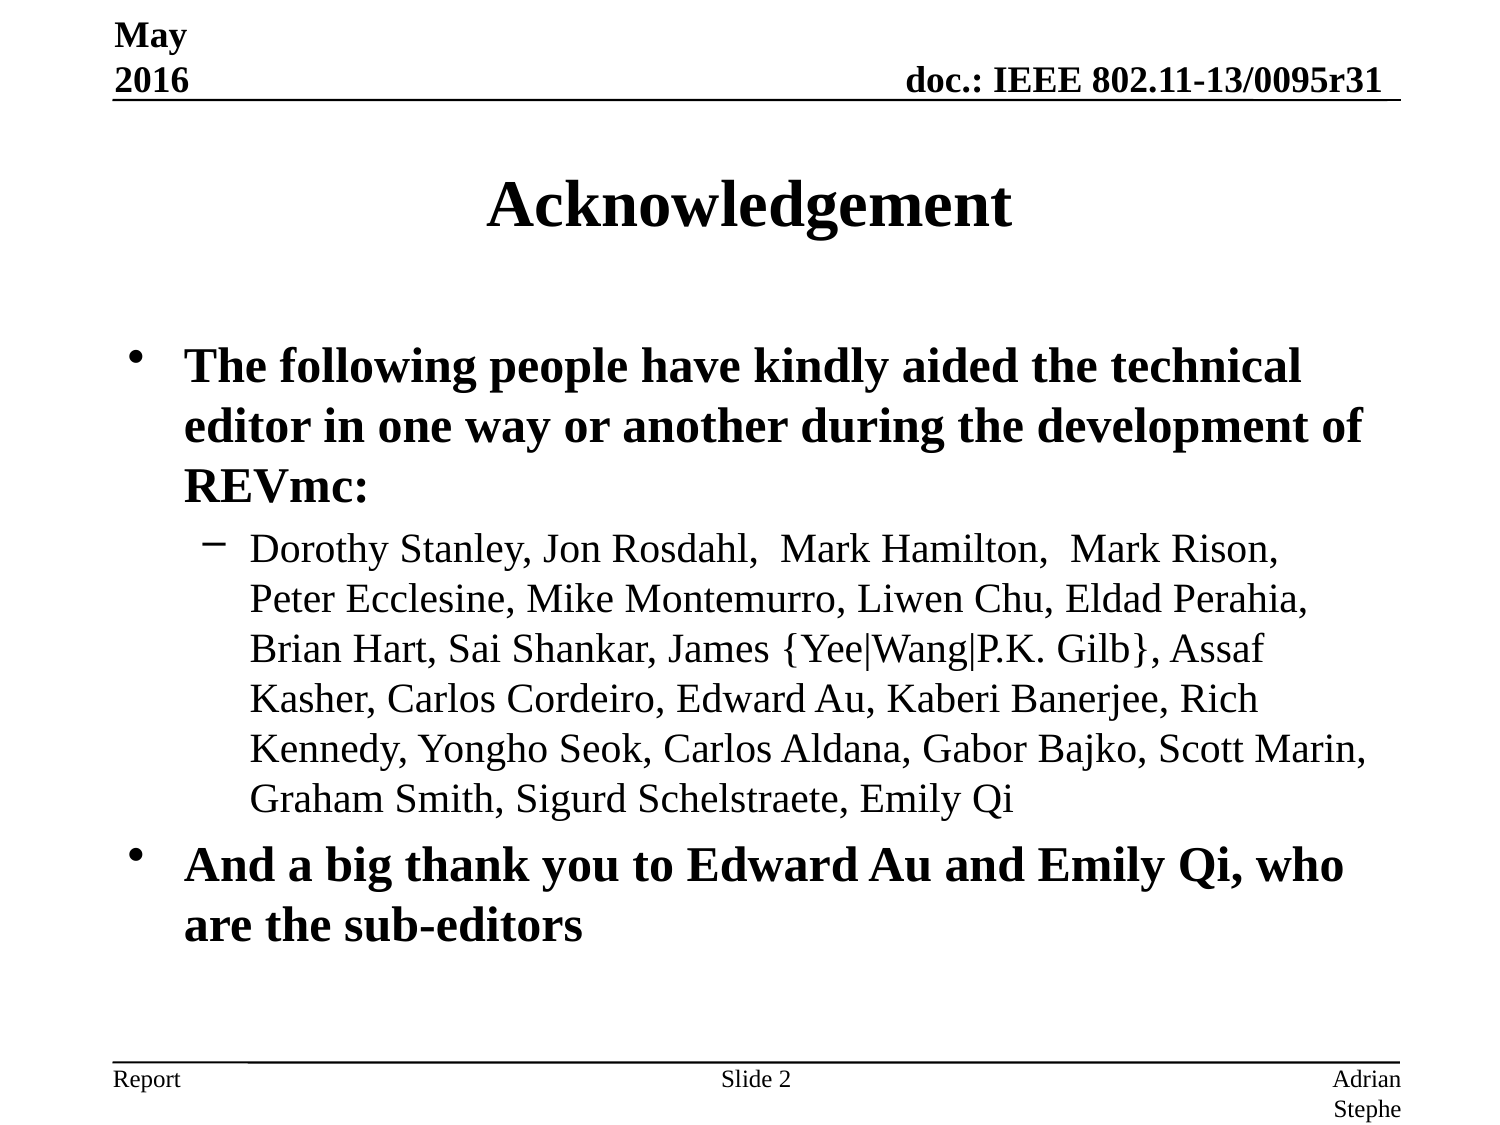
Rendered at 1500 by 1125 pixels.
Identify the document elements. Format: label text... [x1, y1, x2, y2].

footer Adrian Stephens, Intel Corporation [1324, 1061, 1402, 1093]
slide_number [114, 54, 272, 101]
slide_number Slide 2 [712, 1061, 800, 1093]
title Acknowledgement [112, 112, 1388, 288]
list The following people have kindly aided the technical editor in one way or another during the development of REVmc: Dorothy Stanley, Jon Rosdahl, Mark Hamilton, Mark Rison, Peter Ecclesine, Mike Montemurro, Liwen Chu, Eldad Perahia, Brian Hart, Sai Shankar, James {Yee|Wang|P.K. Gilb}, Assaf Kasher, Carlos Cordeiro, Edward Au, Kaberi Banerjee, Rich Kennedy, Yongho Seok, Carlos Aldana, Gabor Bajko, Scott Marin, Graham Smith, Sigurd Schelstraete, Emily Qi And a big thank you to Edward Au and Emily Qi, who are the sub-editors [112, 324, 1388, 1000]
